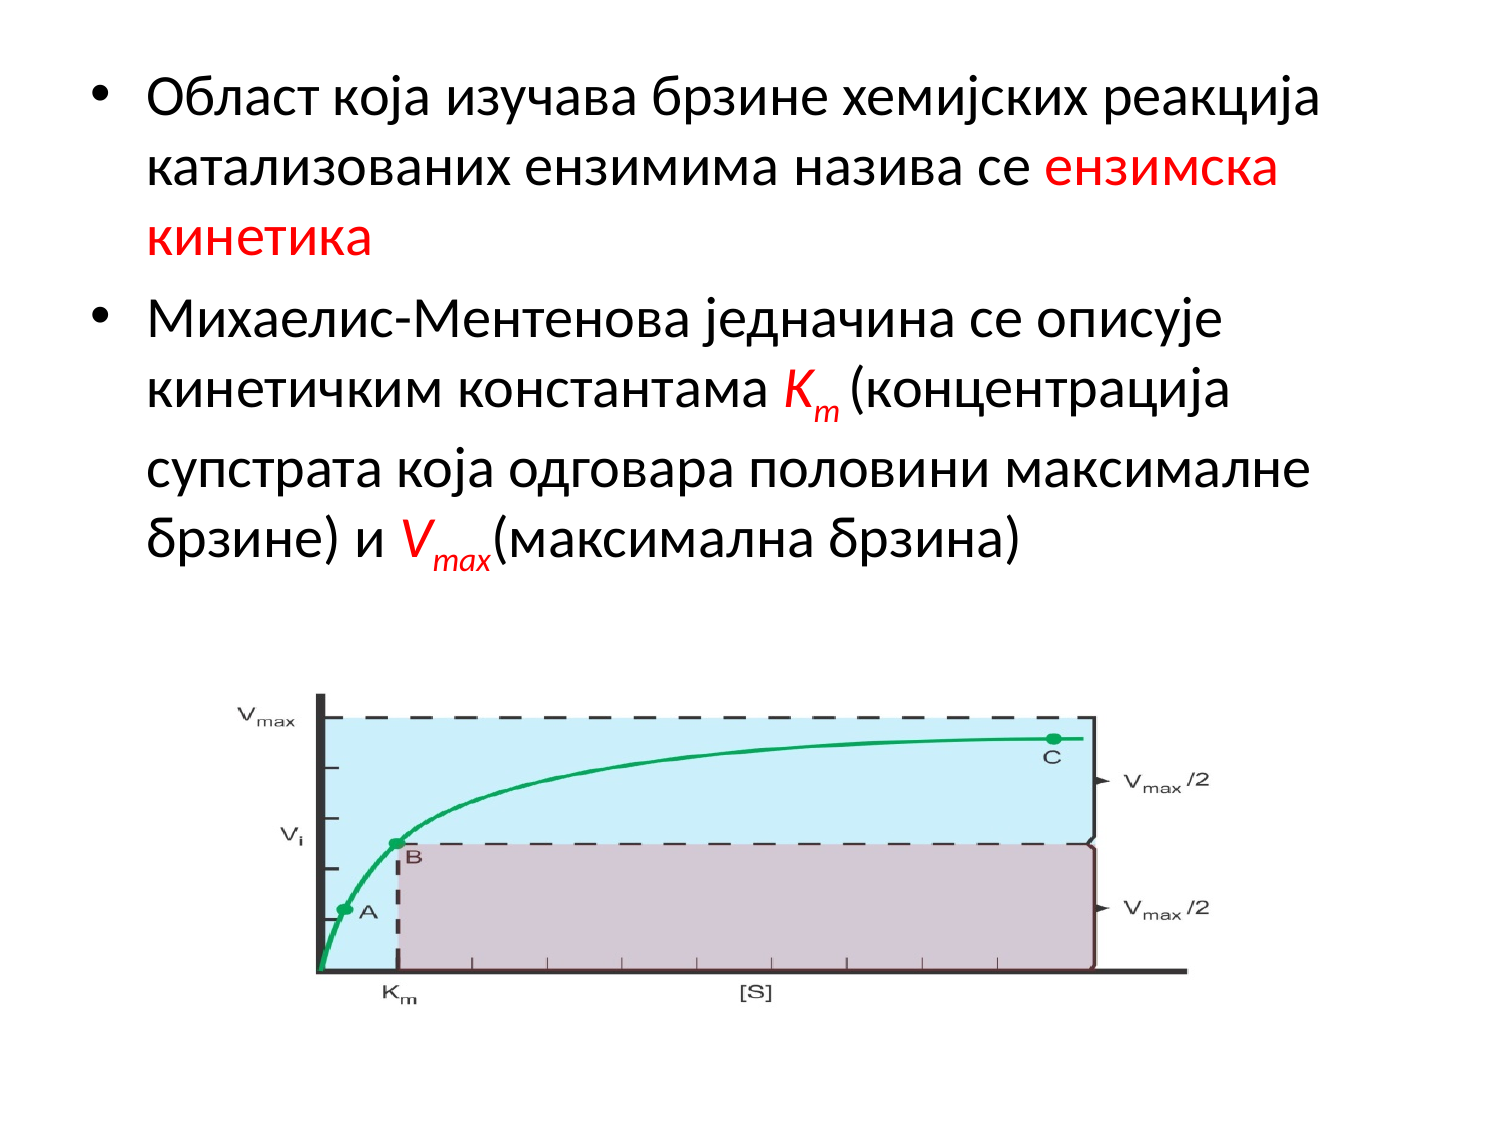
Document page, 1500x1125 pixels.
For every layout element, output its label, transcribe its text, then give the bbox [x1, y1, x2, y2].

picture [137, 574, 1313, 1117]
list Oбласт која изучава брзине хемијских реакција катализованих ензимима назива се ензимска кинетика Михаелис-Ментенова једначина се описује кинетичким константама Km (концентрација супстрата која одговара половини максималне брзине) и Vmax(максимална брзина) [75, 50, 1425, 993]
